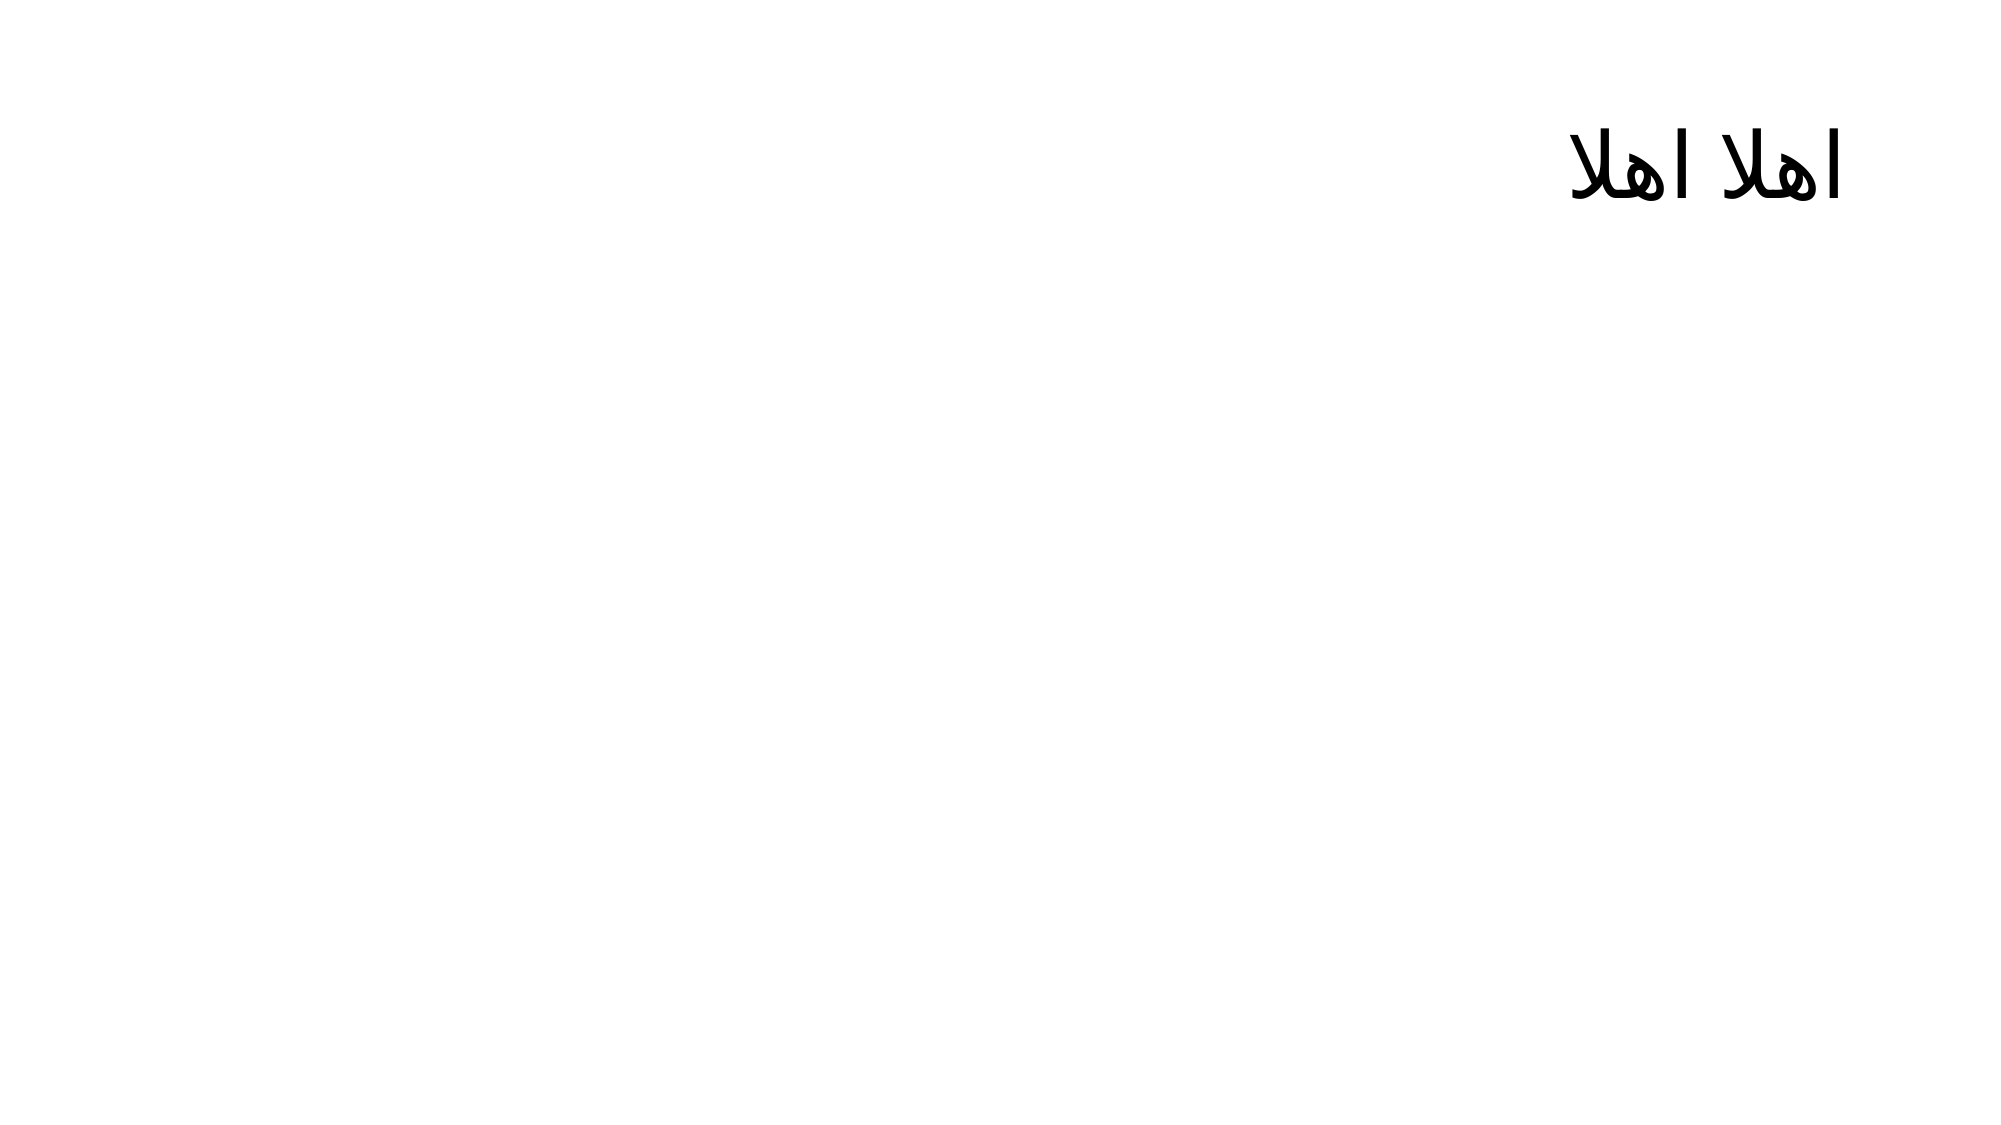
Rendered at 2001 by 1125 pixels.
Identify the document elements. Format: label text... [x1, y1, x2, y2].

title اهلا اهلا [137, 59, 1863, 278]
